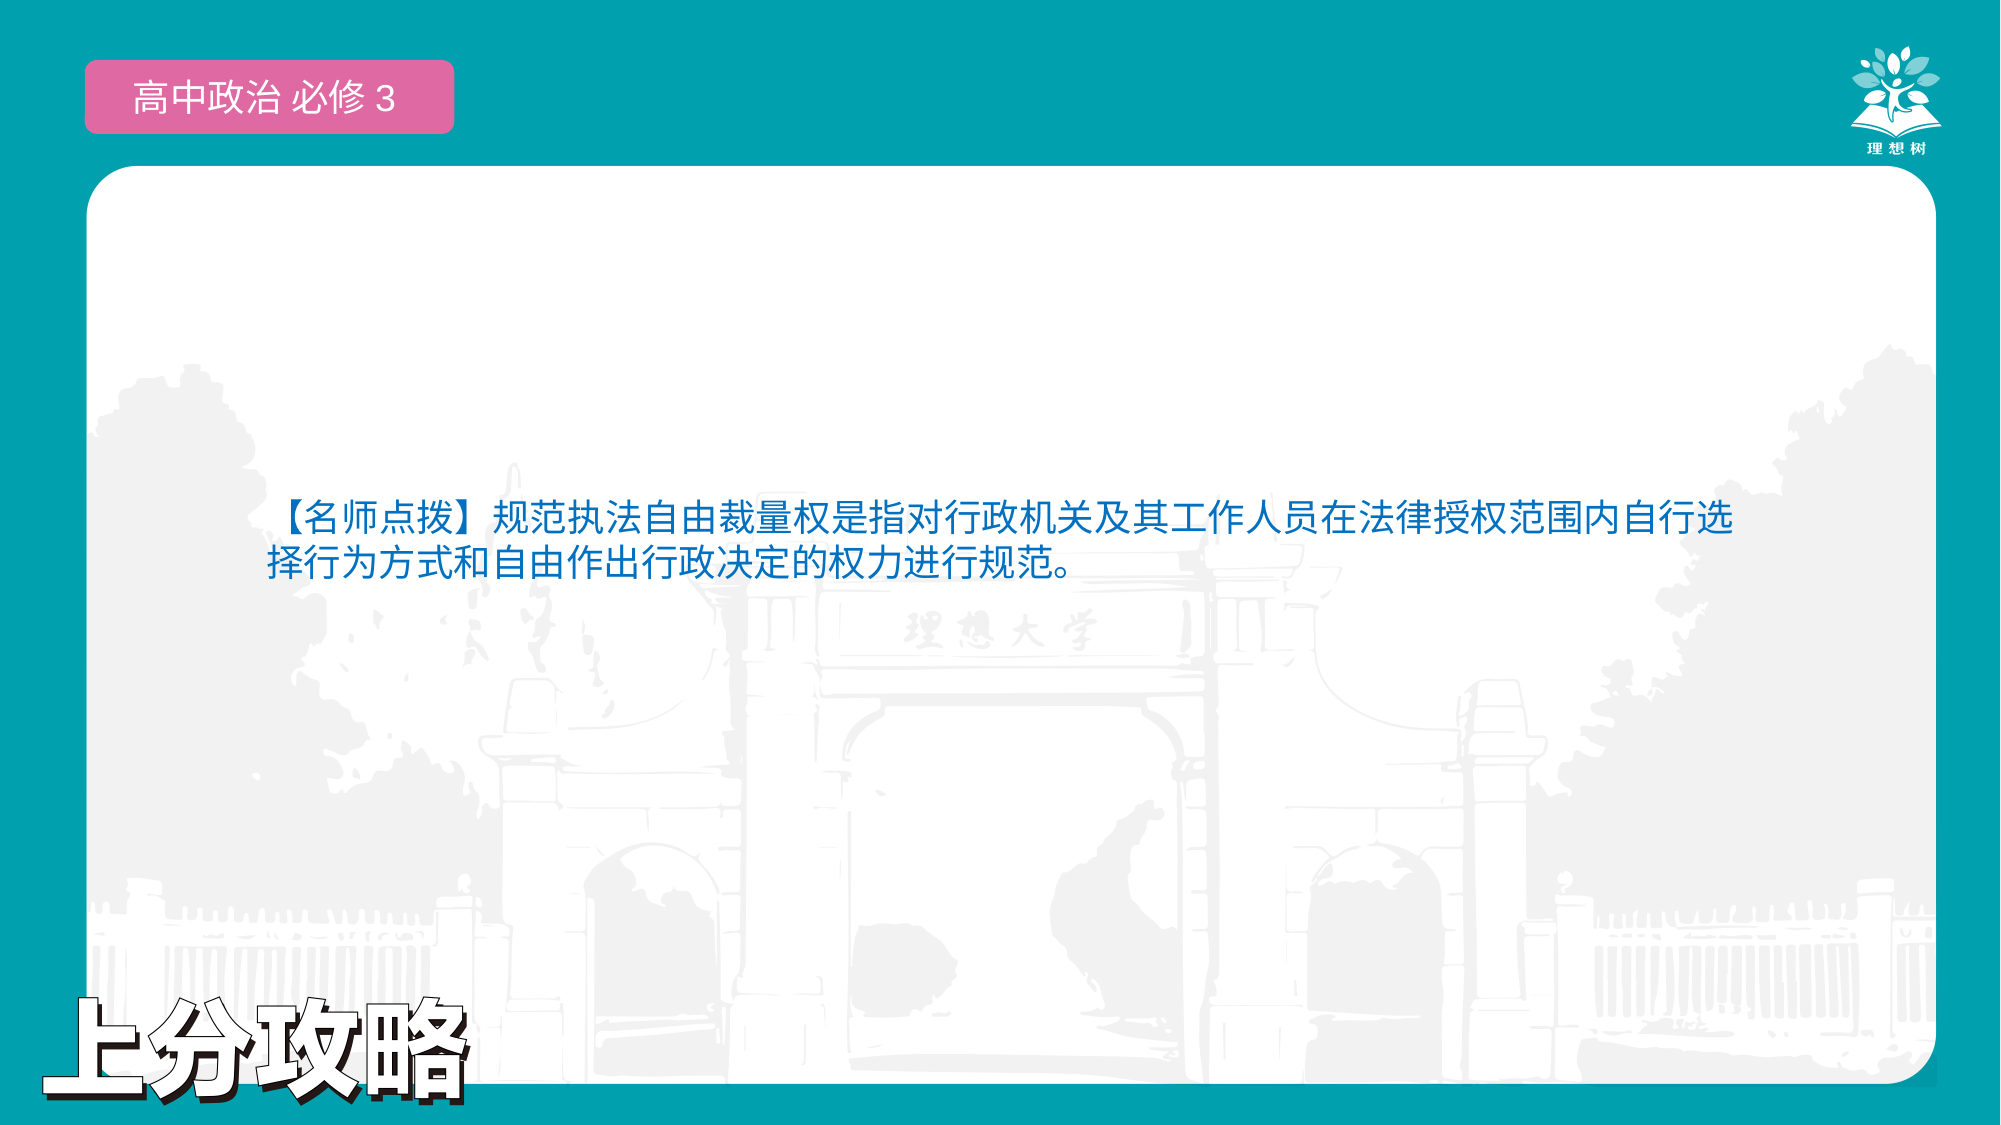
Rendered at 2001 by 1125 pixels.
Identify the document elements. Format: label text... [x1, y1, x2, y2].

picture [0, 0, 2001, 1125]
text_box 【名师点拨】规范执法自由裁量权是指对行政机关及其工作人员在法律授权范围内自行选择行为方式和自由作出行政决定的权力进行规范。 [251, 486, 1749, 592]
text_box 高中政治 必修3 [83, 58, 456, 135]
